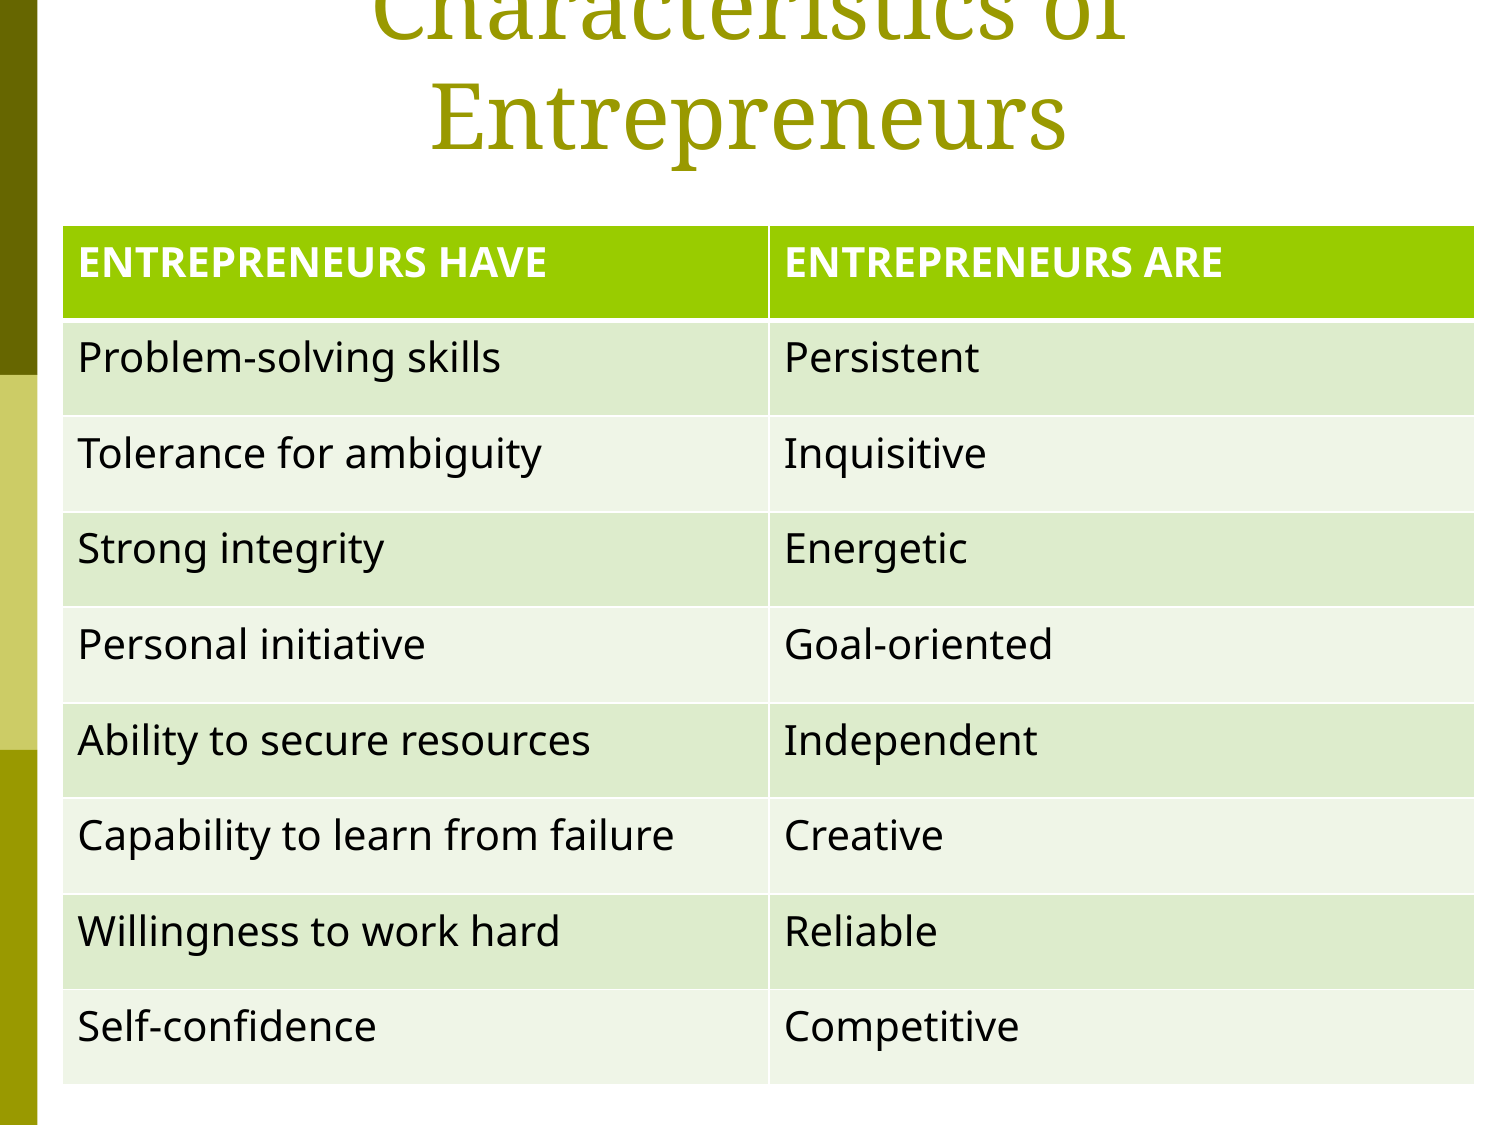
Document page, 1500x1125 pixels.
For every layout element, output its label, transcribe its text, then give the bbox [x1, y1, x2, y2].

table_cell Creative [770, 799, 1474, 893]
table_cell Reliable [770, 895, 1474, 989]
table_cell Willingness to work hard [63, 895, 768, 989]
table_header ENTREPRENEURS ARE [770, 226, 1474, 318]
table_cell Personal initiative [63, 608, 768, 702]
table_cell Inquisitive [770, 417, 1474, 511]
table_cell Competitive [770, 990, 1474, 1084]
table_cell Tolerance for ambiguity [63, 417, 768, 511]
table_cell Energetic [770, 513, 1474, 606]
table_cell Self-confidence [63, 990, 768, 1084]
table_cell Capability to learn from failure [63, 799, 768, 893]
table_cell Ability to secure resources [63, 704, 768, 797]
table_cell Independent [770, 704, 1474, 797]
table_cell Strong integrity [63, 513, 768, 606]
table_header ENTREPRENEURS HAVE [63, 226, 768, 318]
table_cell Persistent [770, 323, 1474, 415]
title Characteristics of Entrepreneurs [74, 45, 1426, 176]
table_cell Goal-oriented [770, 608, 1474, 702]
table_cell Problem-solving skills [63, 323, 768, 415]
